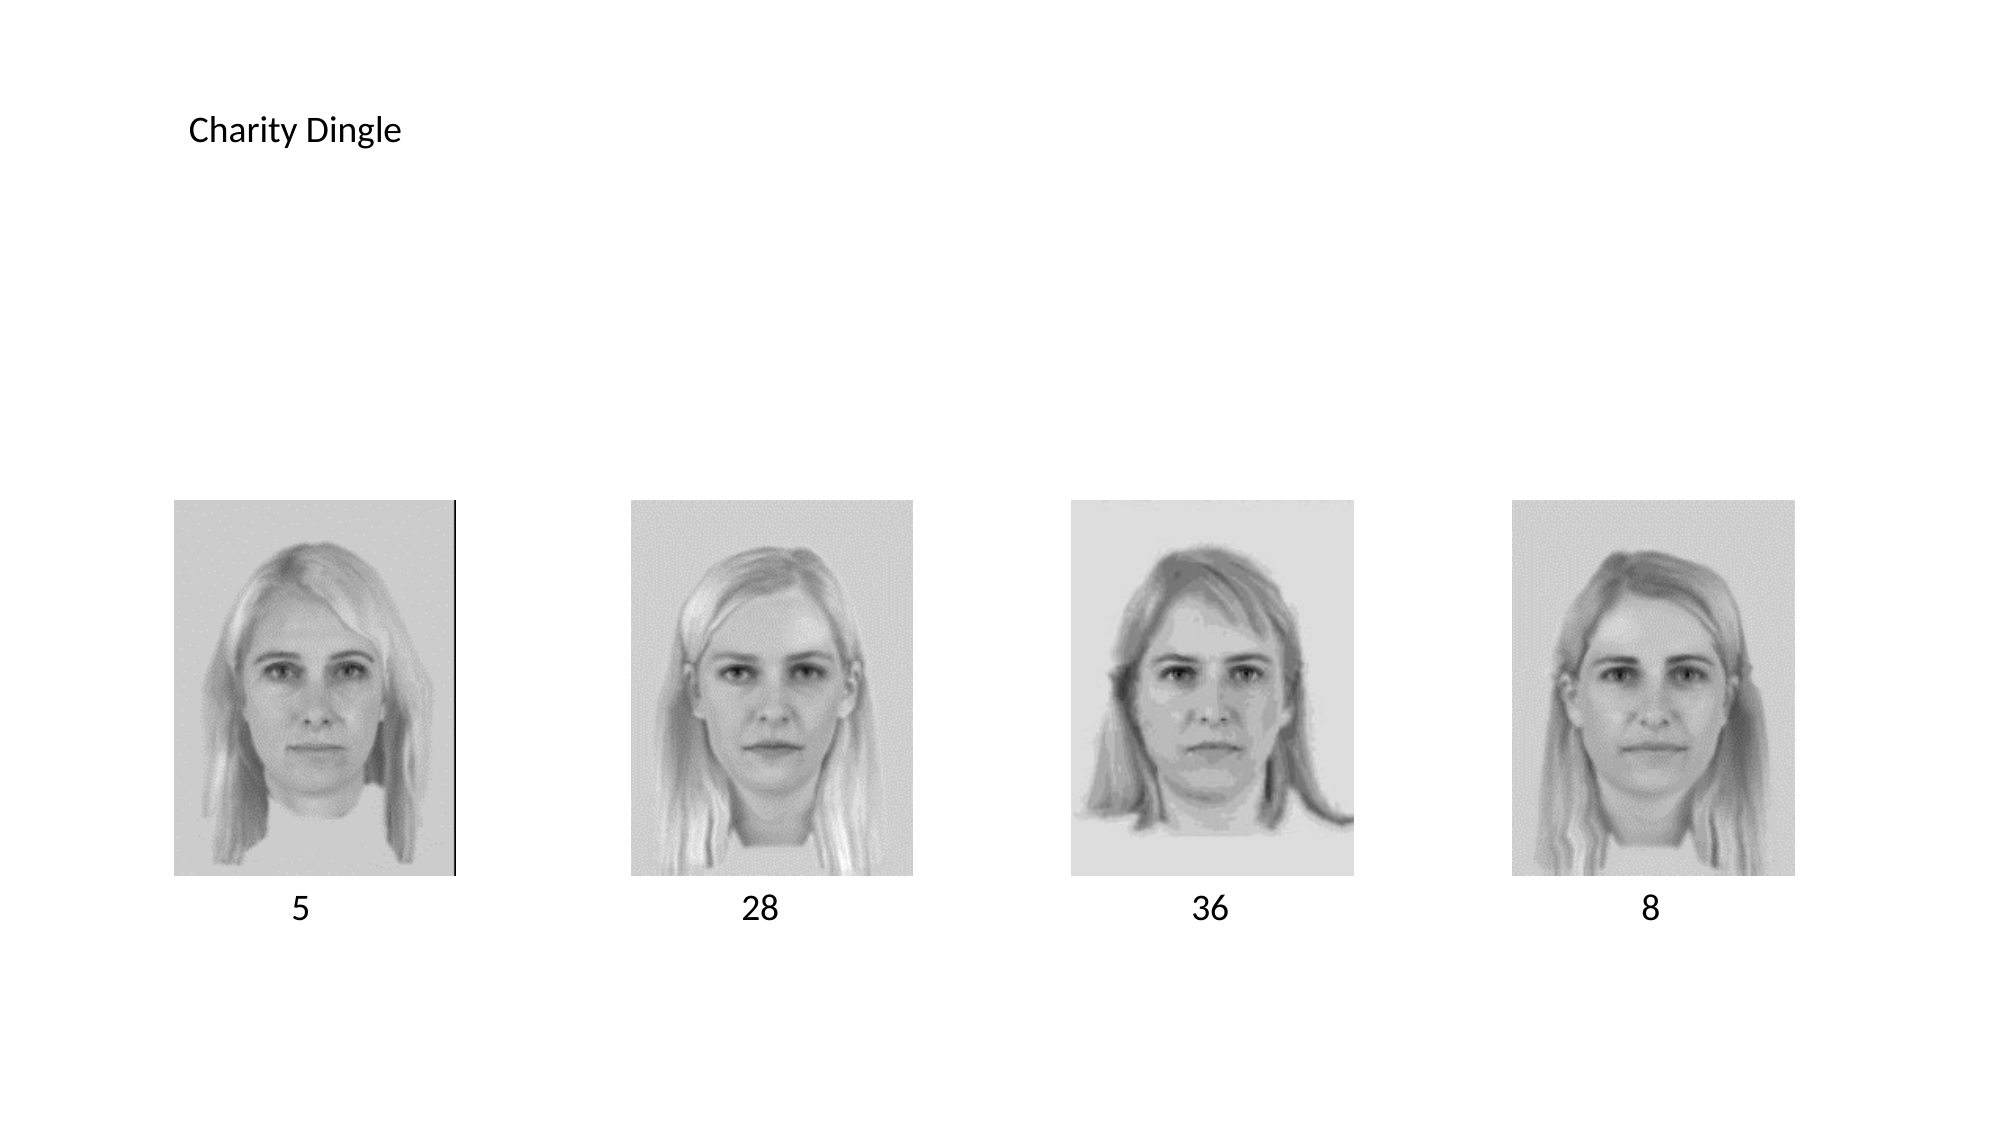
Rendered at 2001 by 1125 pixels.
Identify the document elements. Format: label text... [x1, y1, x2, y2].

picture [1071, 500, 1354, 876]
picture [631, 500, 913, 876]
picture [174, 500, 456, 876]
text_box 5 28 36 8 [276, 875, 1686, 935]
picture [1512, 500, 1795, 876]
text_box Charity Dingle [174, 97, 1175, 158]
